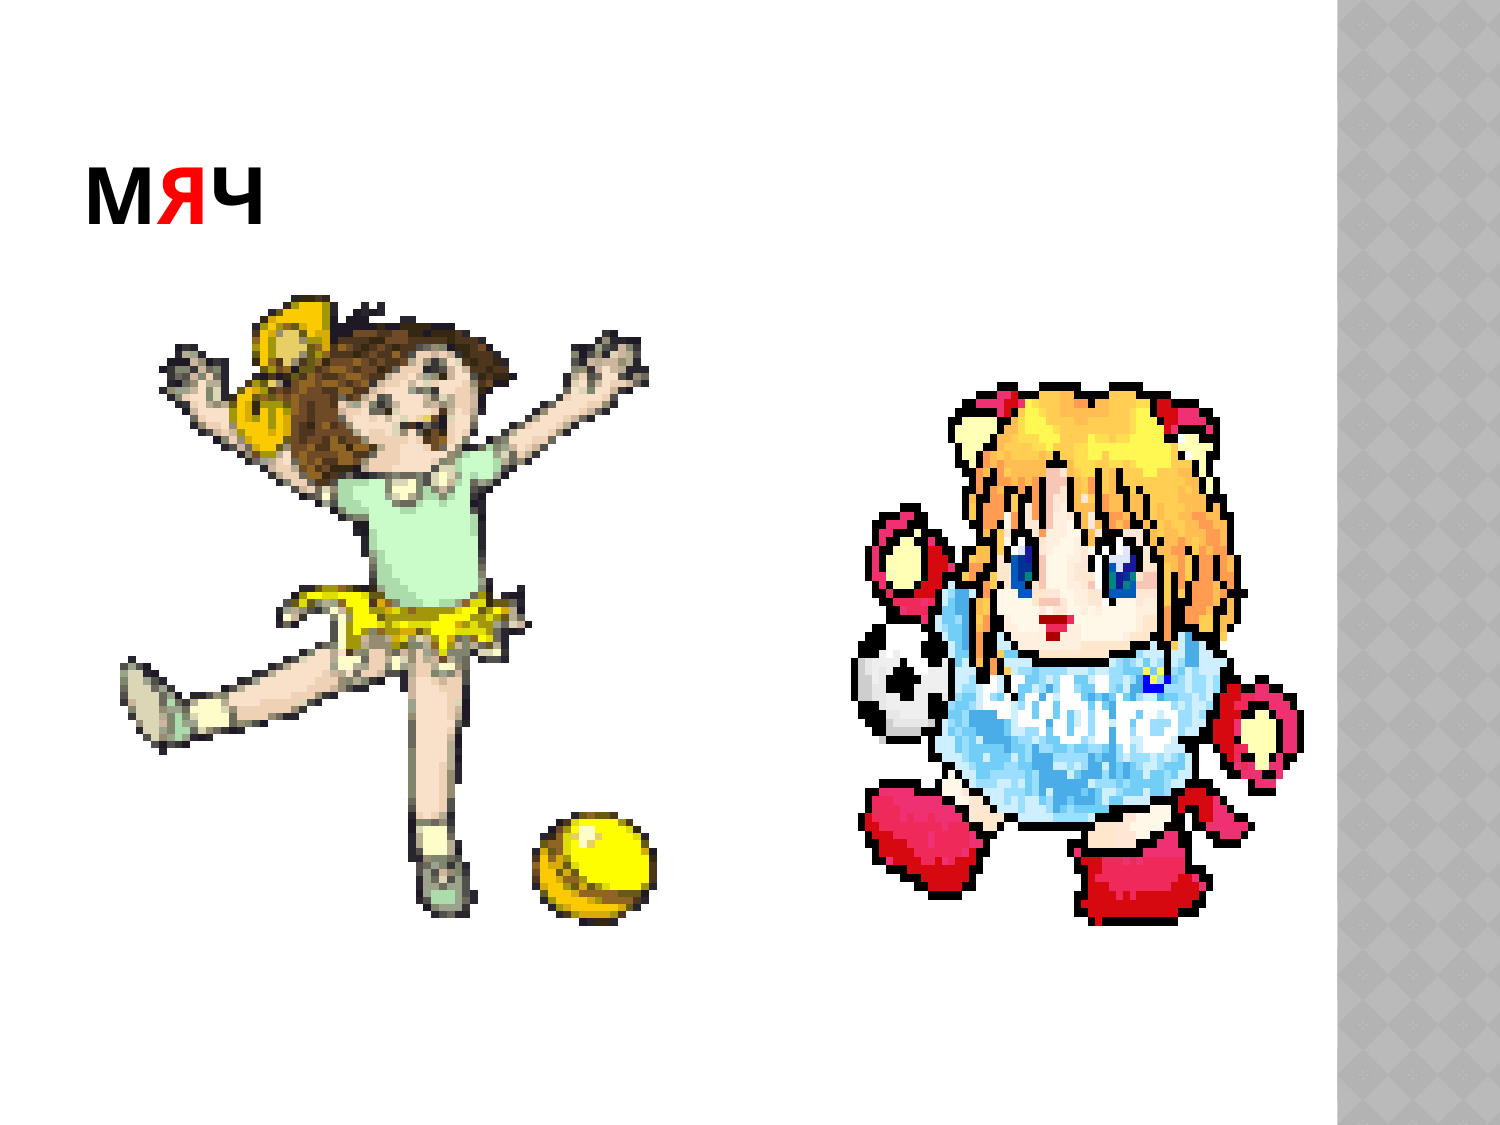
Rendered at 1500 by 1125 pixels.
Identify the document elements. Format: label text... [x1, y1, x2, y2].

title Мяч [75, 52, 1263, 240]
picture [104, 280, 704, 927]
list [761, 374, 1318, 927]
